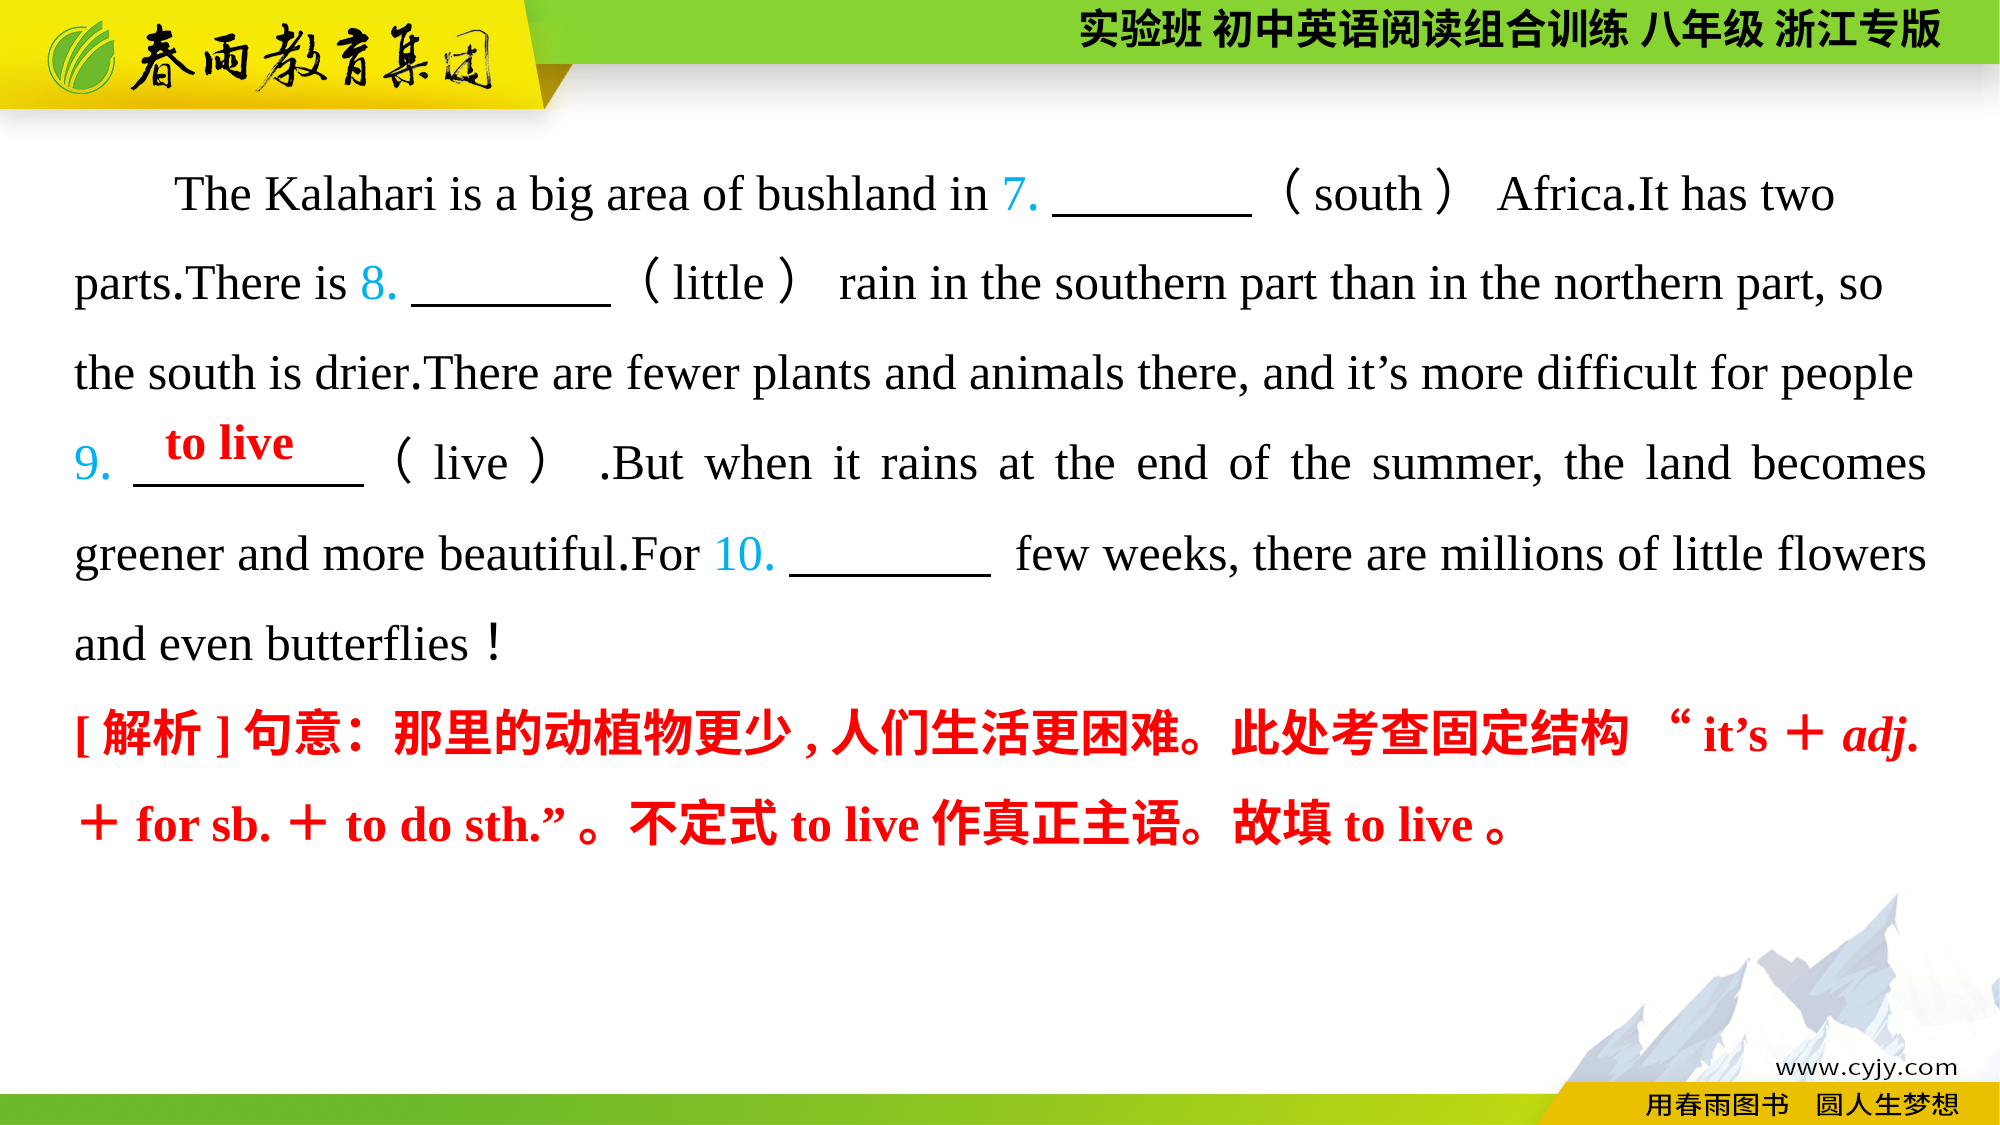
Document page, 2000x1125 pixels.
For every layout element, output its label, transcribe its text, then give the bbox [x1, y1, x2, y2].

text_box to live [150, 402, 310, 478]
picture [0, 0, 2000, 1125]
list The Kalahari is a big area of bushland in 7. （south）Africa.It has two parts.There is 8. （little）rain in the southern part than in the northern part, so the south is drier.There are fewer plants and animals there, and it’s more difficult for people 9. （live）.But when it rains at the end of the summer, the land becomes greener and more beautiful.For 10. few weeks, there are millions of little flowers and even butterflies！ [59, 122, 1944, 672]
text_box [解析]句意：那里的动植物更少,人们生活更困难。此处考查固定结构 “it’s＋adj.＋for sb.＋to do sth.”。不定式to live作真正主语。故填to live。 [59, 672, 1944, 859]
